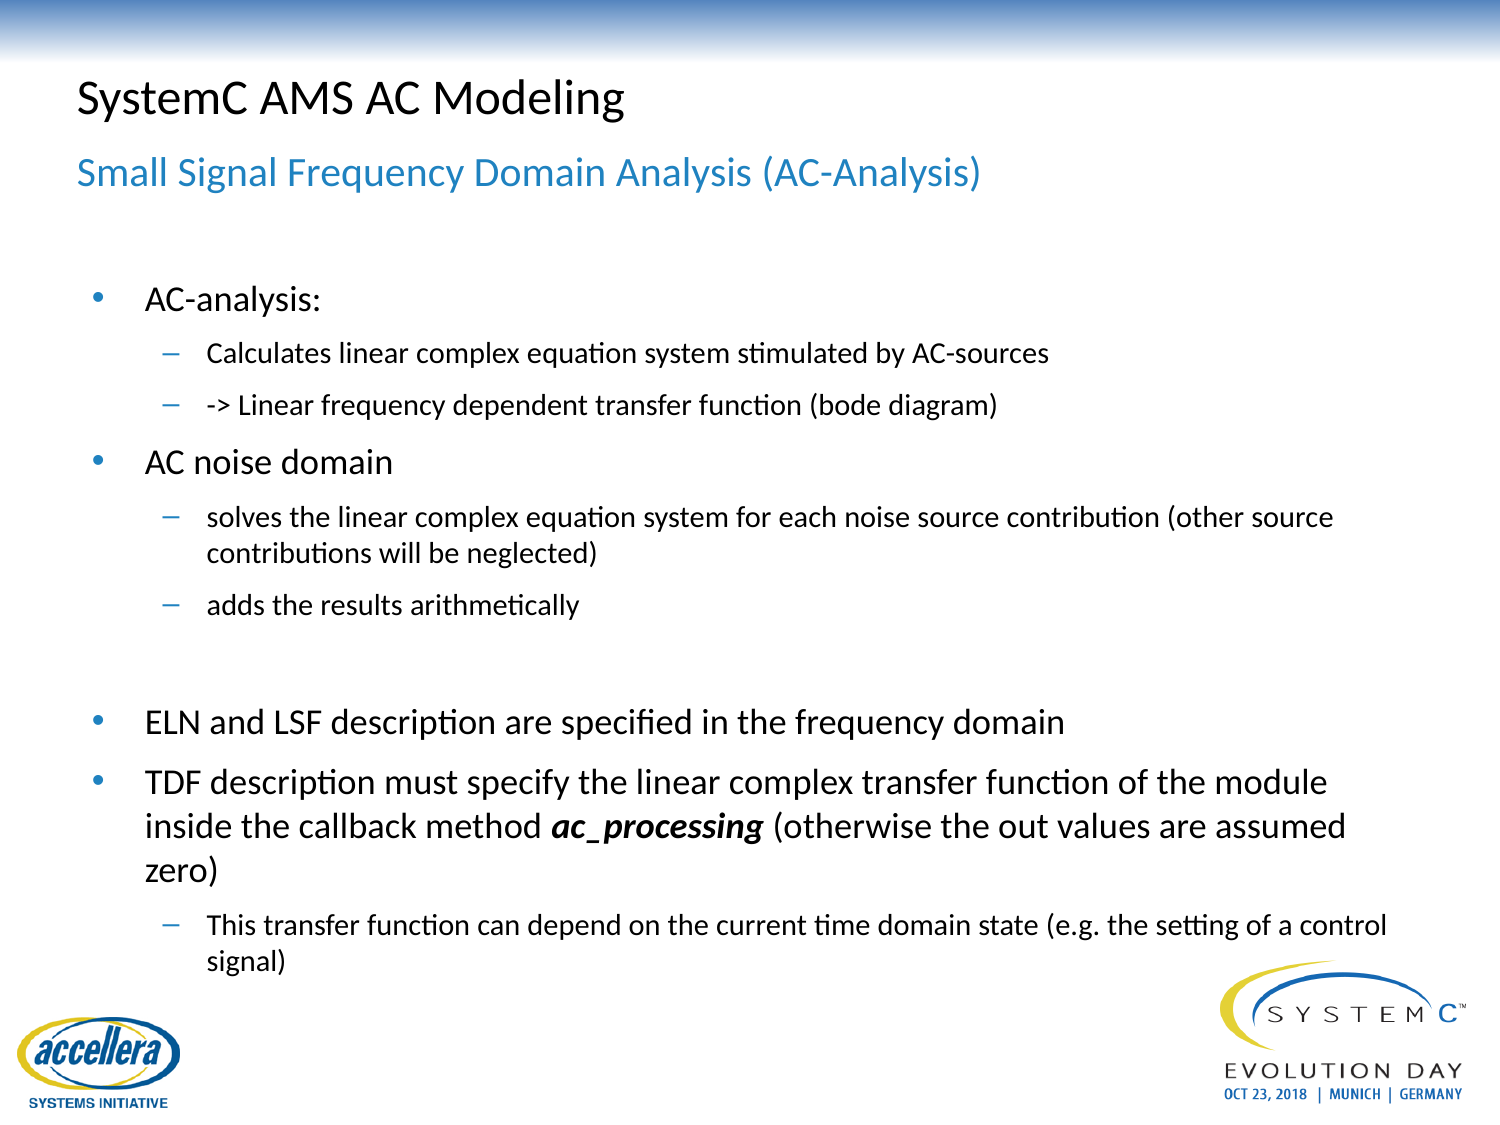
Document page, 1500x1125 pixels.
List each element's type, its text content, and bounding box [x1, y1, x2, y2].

title SystemC AMS AC Modeling [76, 59, 1424, 131]
list Small Signal Frequency Domain Analysis (AC-Analysis) [76, 134, 1424, 206]
picture [1211, 957, 1474, 1111]
list AC-analysis: Calculates linear complex equation system stimulated by AC-sources -> Linear frequency dependent transfer function (bode diagram) AC noise domain solves the linear complex equation system for each noise source contribution (other source contributions will be neglected) adds the results arithmetically ELN and LSF description are specified in the frequency domain TDF description must specify the linear complex transfer function of the module inside the callback method ac_processing (otherwise the out values are assumed zero) This transfer function can depend on the current time domain state (e.g. the setting of a control signal) [76, 267, 1424, 994]
picture [17, 1017, 180, 1108]
